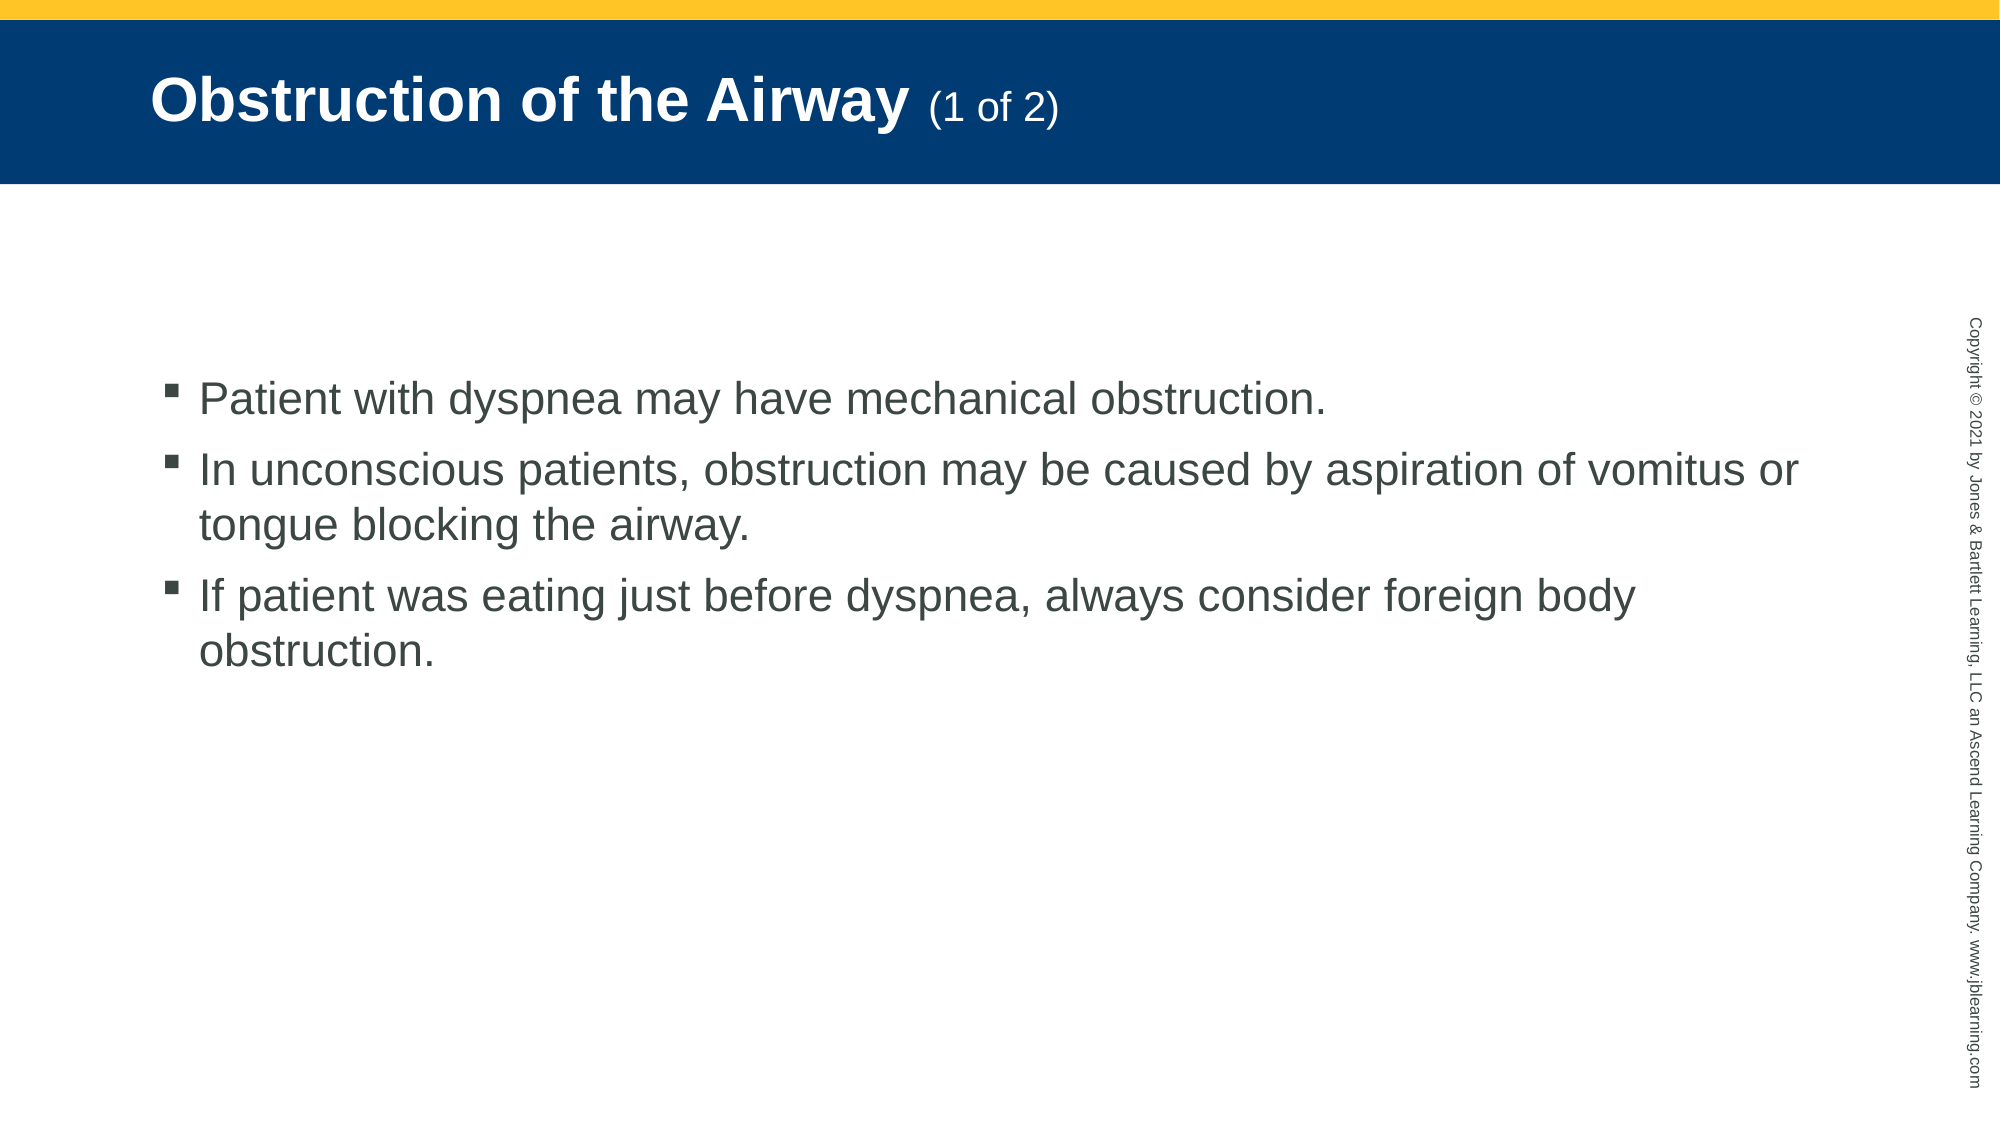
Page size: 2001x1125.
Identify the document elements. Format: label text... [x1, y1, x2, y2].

list Patient with dyspnea may have mechanical obstruction. In unconscious patients, obstruction may be caused by aspiration of vomitus or tongue blocking the airway. If patient was eating just before dyspnea, always consider foreign body obstruction. [146, 361, 1859, 1016]
title Obstruction of the Airway (1 of 2) [0, 19, 2000, 185]
